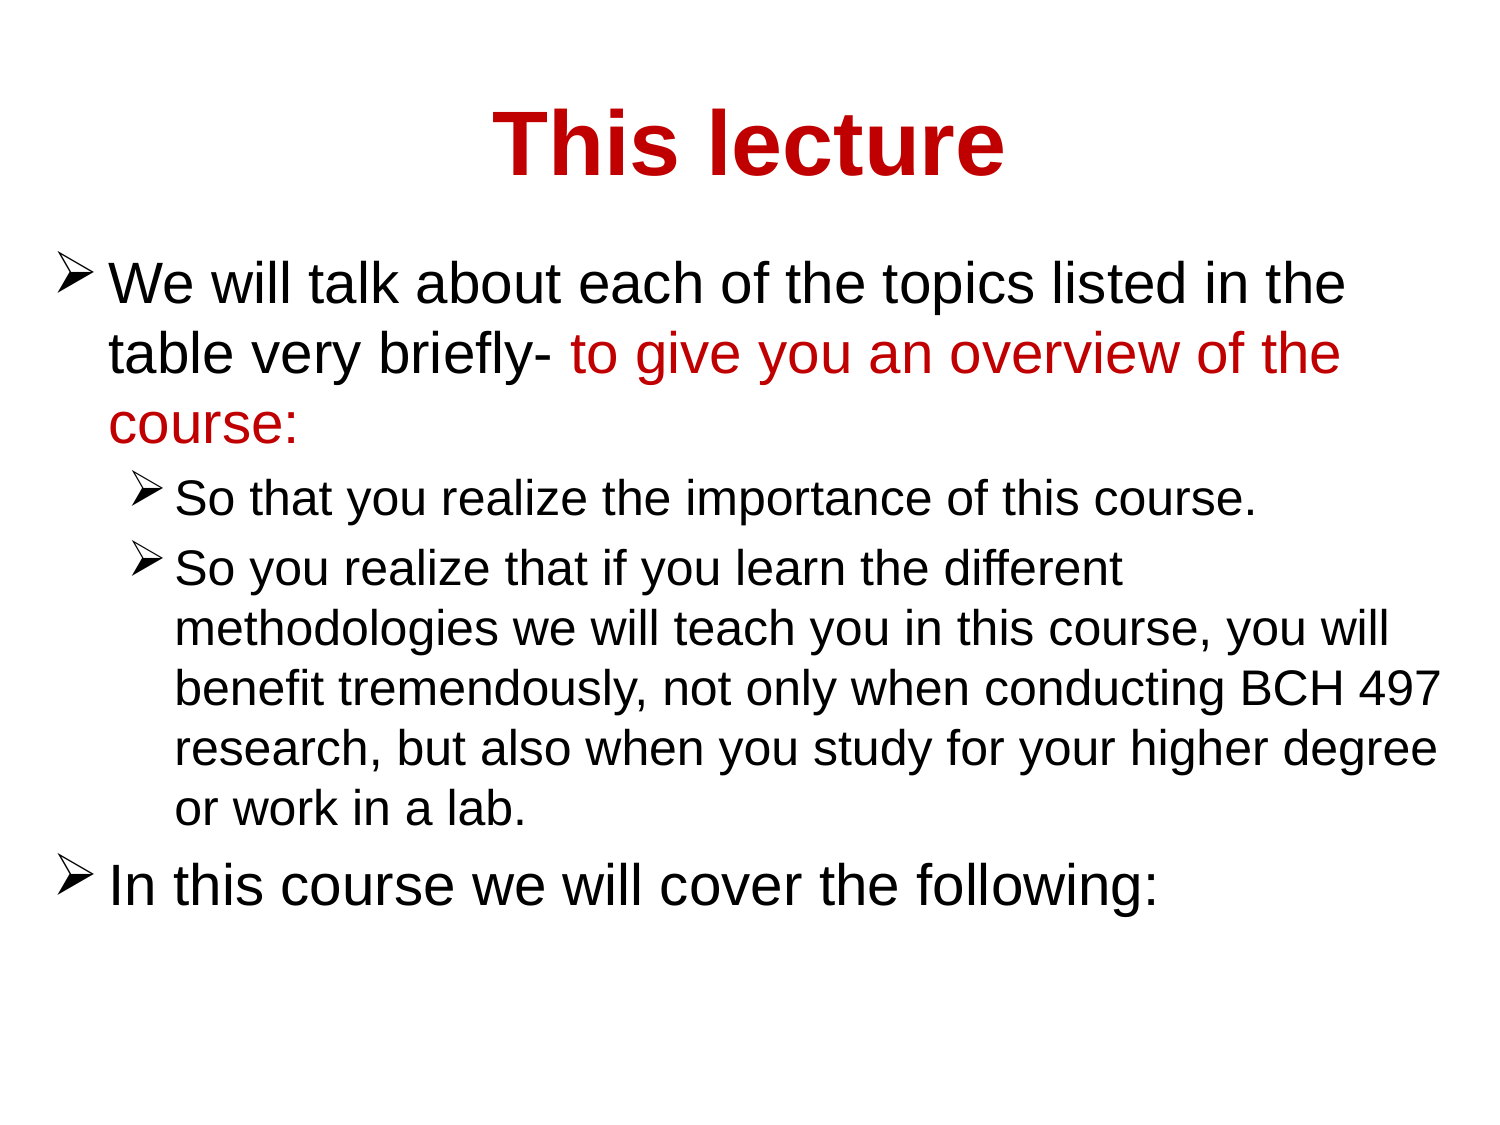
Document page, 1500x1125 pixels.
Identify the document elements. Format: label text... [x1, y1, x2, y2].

list We will talk about each of the topics listed in the table very briefly- to give you an overview of the course: So that you realize the importance of this course. So you realize that if you learn the different methodologies we will teach you in this course, you will benefit tremendously, not only when conducting BCH 497 research, but also when you study for your higher degree or work in a lab. In this course we will cover the following: [37, 237, 1463, 1038]
title This lecture [75, 45, 1425, 233]
